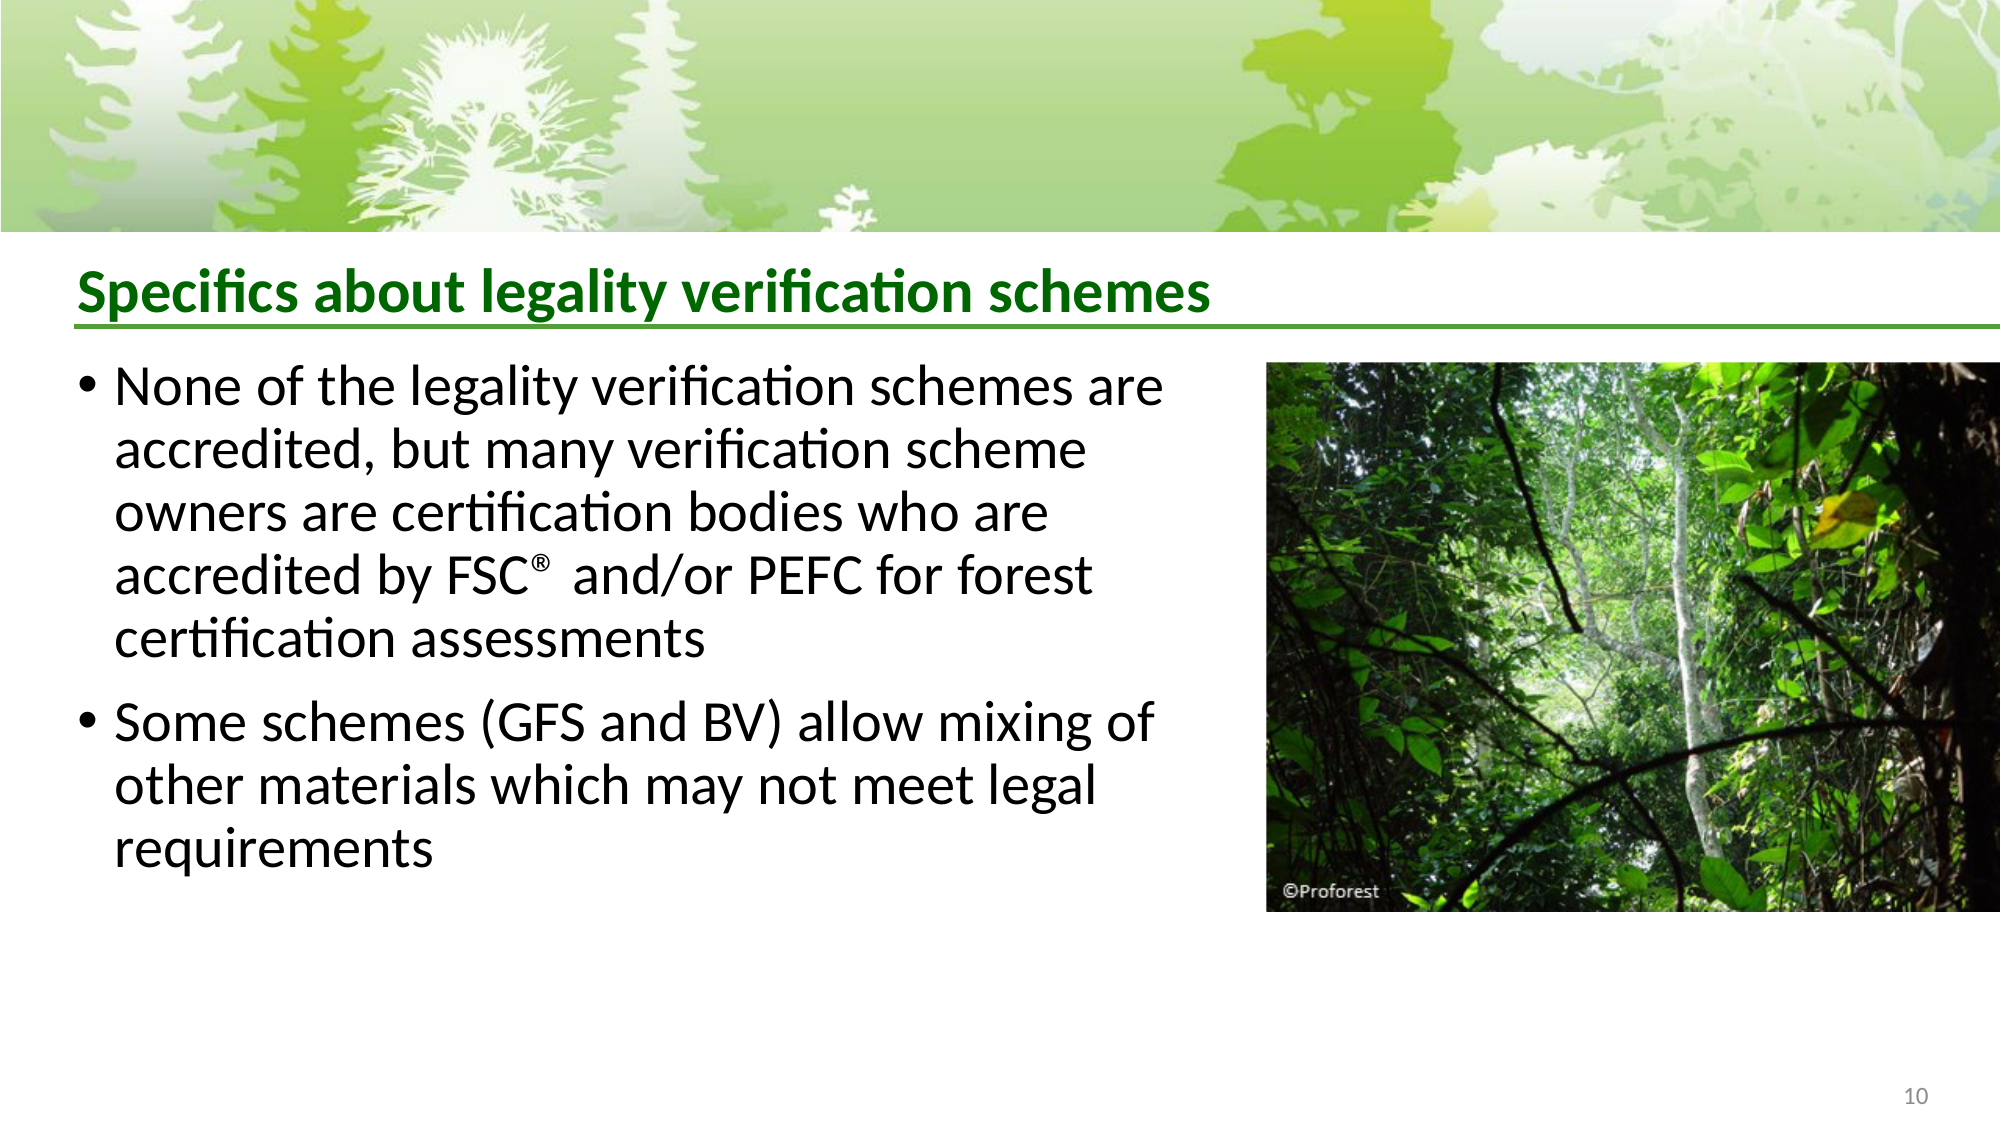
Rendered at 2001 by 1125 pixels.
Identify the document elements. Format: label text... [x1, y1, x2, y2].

picture [0, 0, 2000, 232]
list None of the legality verification schemes are accredited, but many verification scheme owners are certification bodies who are accredited by FSC® and/or PEFC for forest certification assessments Some schemes (GFS and BV) allow mixing of other materials which may not meet legal requirements [62, 347, 1246, 1091]
slide_number 10 [1493, 1065, 1944, 1125]
title Specifics about legality verification schemes [62, 198, 1413, 386]
picture [1265, 361, 2000, 912]
